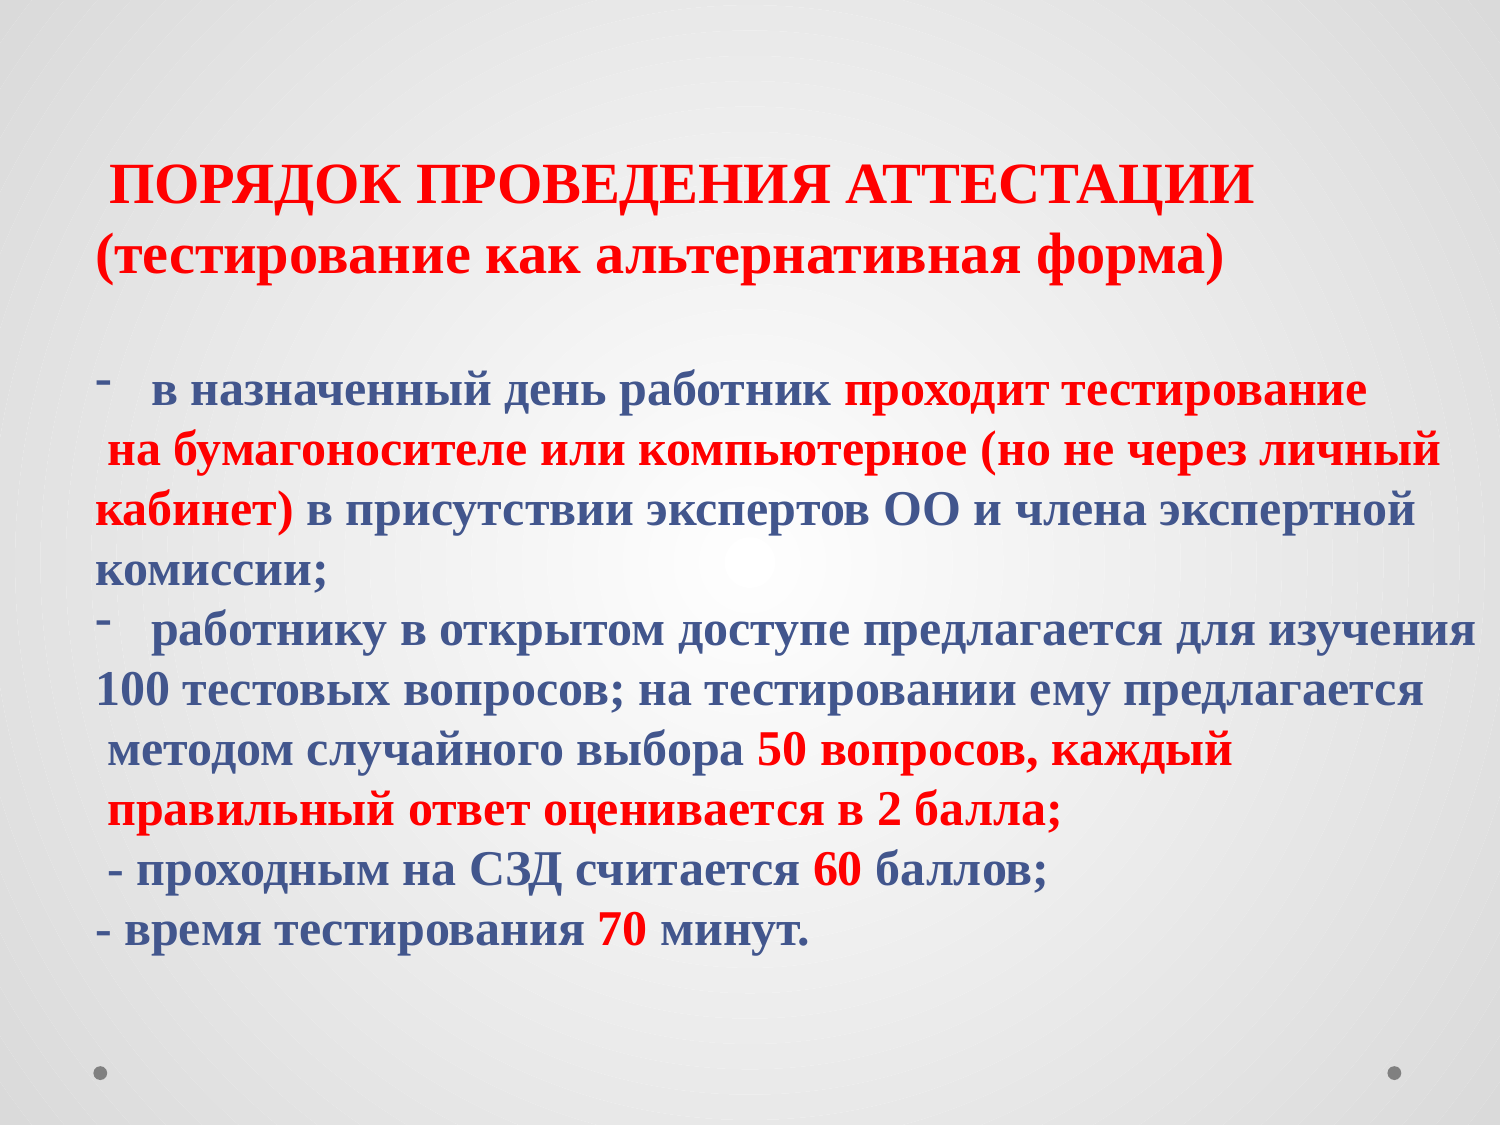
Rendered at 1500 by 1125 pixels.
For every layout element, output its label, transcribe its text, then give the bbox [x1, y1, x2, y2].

text_box ПОРЯДОК ПРОВЕДЕНИЯ АТТЕСТАЦИИ (тестирование как альтернативная форма) в назначенный день работник проходит тестирование на бумагоносителе или компьютерное (но не через личный кабинет) в присутствии экспертов ОО и члена экспертной комиссии; работнику в открытом доступе предлагается для изучения 100 тестовых вопросов; на тестировании ему предлагается методом случайного выбора 50 вопросов, каждый правильный ответ оценивается в 2 балла; - проходным на СЗД считается 60 баллов; - время тестирования 70 минут. [29, 31, 1459, 1071]
